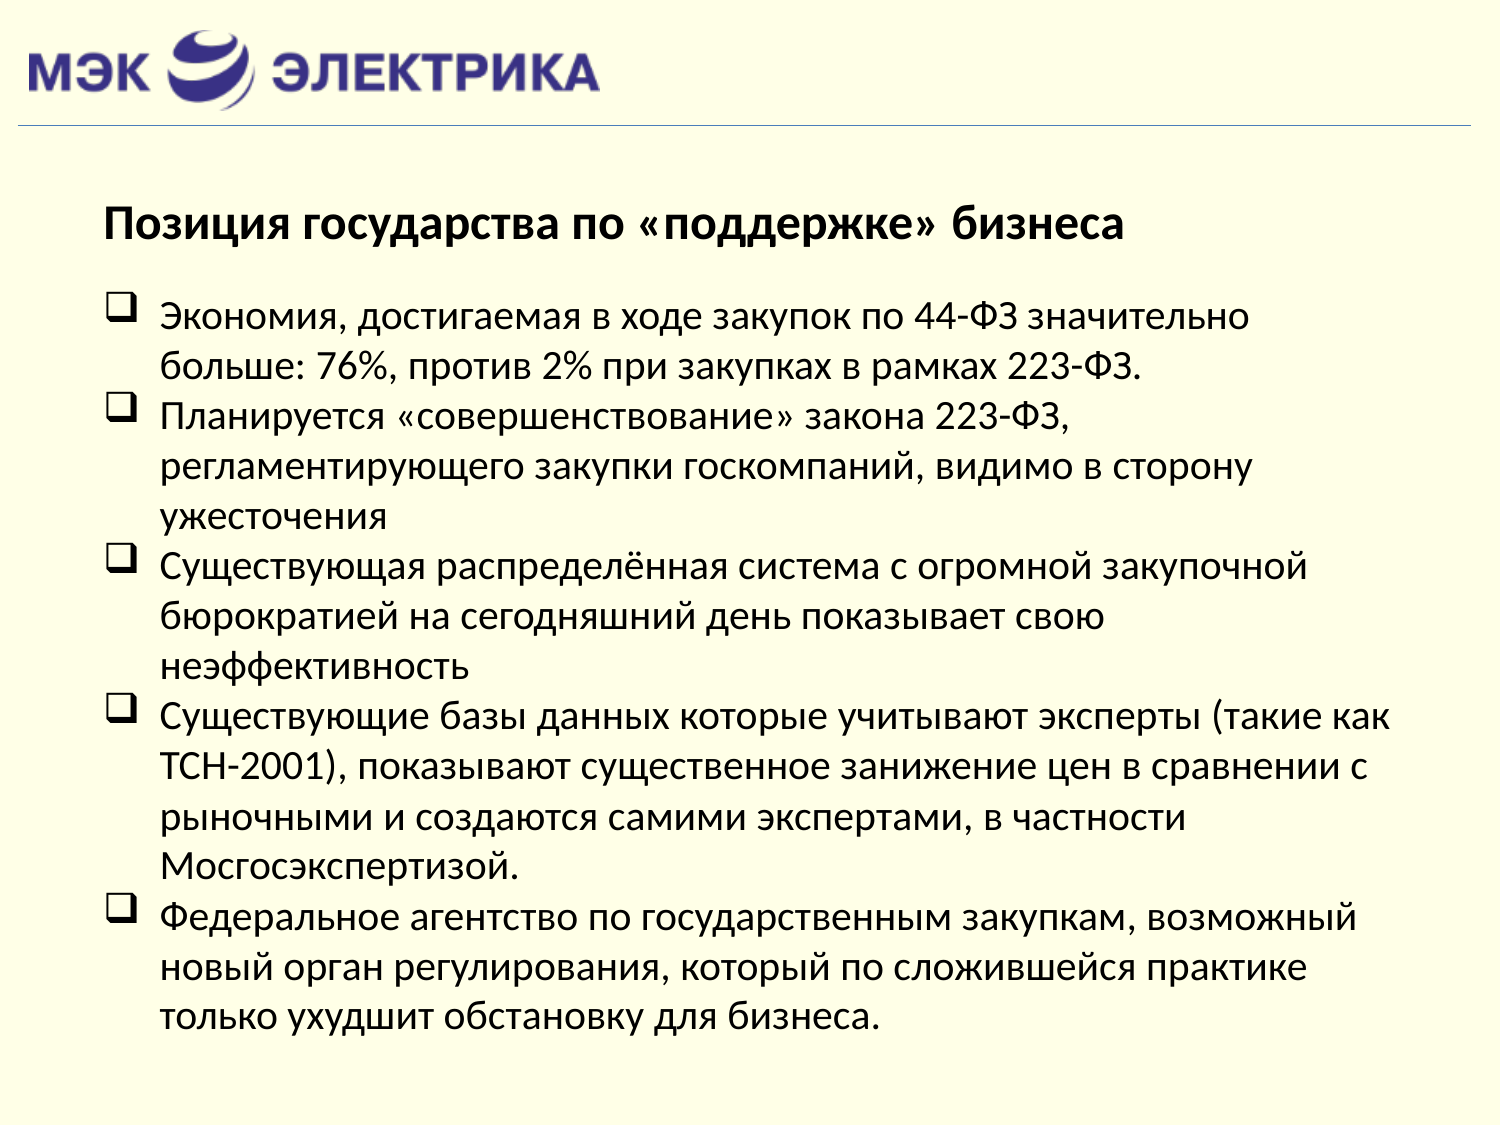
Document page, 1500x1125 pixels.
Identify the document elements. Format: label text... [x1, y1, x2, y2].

text_box Позиция государства по «поддержке» бизнеса [88, 152, 1424, 258]
picture [29, 30, 600, 112]
text_box Экономия, достигаемая в ходе закупок по 44-ФЗ значительно больше: 76%, против 2% при закупках в рамках 223-ФЗ. Планируется «совершенствование» закона 223-ФЗ, регламентирующего закупки госкомпаний, видимо в сторону ужесточения Существующая распределённая система с огромной закупочной бюрократией на сегодняшний день показывает свою неэффективность Существующие базы данных которые учитывают эксперты (такие как ТСН-2001), показывают существенное занижение цен в сравнении с рыночными и создаются самими экспертами, в частности Мосгосэкспертизой. Федеральное агентство по государственным закупкам, возможный новый орган регулирования, который по сложившейся практике только ухудшит обстановку для бизнеса. [88, 280, 1412, 1121]
